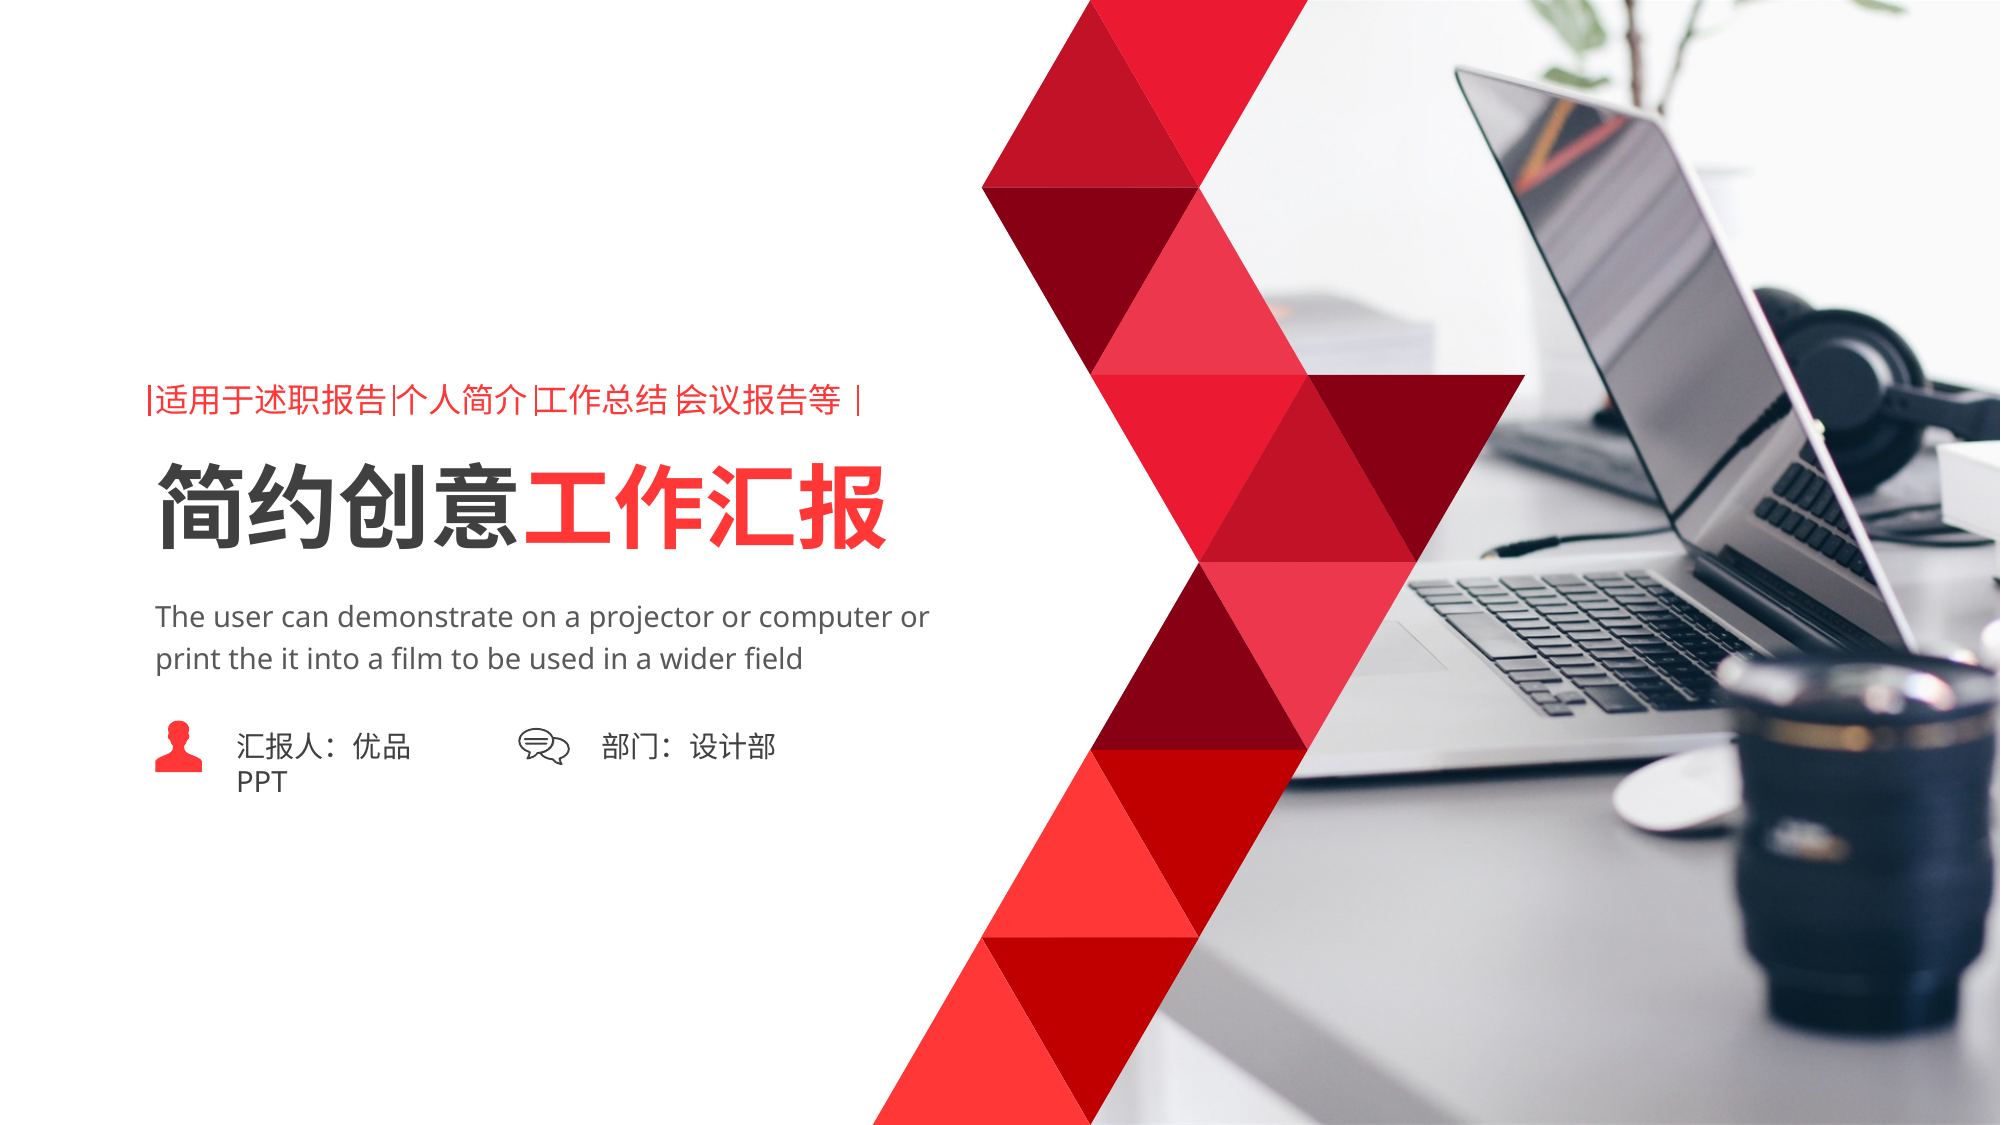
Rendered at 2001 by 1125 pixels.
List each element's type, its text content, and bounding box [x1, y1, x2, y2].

text_box The user can demonstrate on a projector or computer or print the it into a film to be used in a wider field [140, 583, 877, 683]
text_box [517, 726, 571, 767]
text_box 部门：设计部 [586, 721, 848, 771]
text_box [154, 719, 203, 774]
picture [877, 0, 2000, 1125]
text_box [871, 1115, 877, 1125]
text_box 汇报人：优品PPT [221, 721, 483, 806]
text_box 简约创意工作汇报 [140, 442, 877, 568]
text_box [140, 372, 996, 428]
